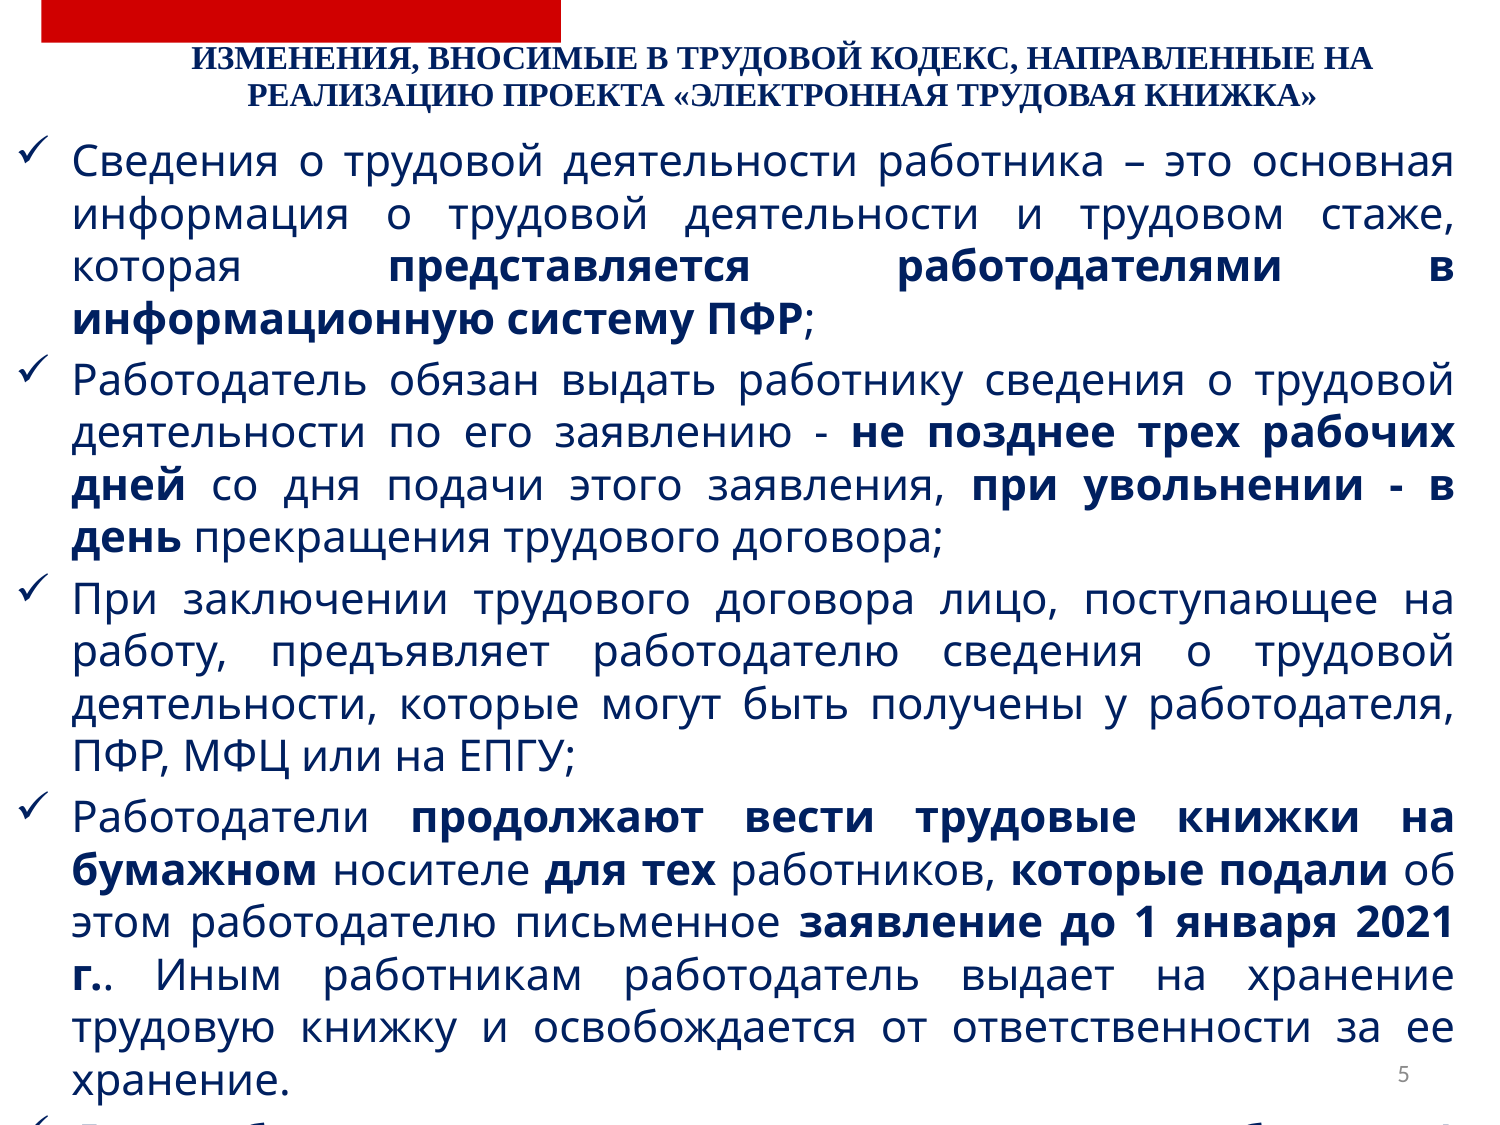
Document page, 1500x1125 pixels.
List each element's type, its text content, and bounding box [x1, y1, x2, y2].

table_header ИЗМЕНЕНИЯ, ВНОСИМЫЕ В ТРУДОВОЙ КОДЕКС, НАПРАВЛЕННЫЕ НА РЕАЛИЗАЦИЮ ПРОЕКТА «ЭЛЕКТРОННАЯ ТРУДОВАЯ КНИЖКА» [112, 0, 1454, 122]
list Сведения о трудовой деятельности работника – это основная информация о трудовой деятельности и трудовом стаже, которая представляется работодателями в информационную систему ПФР; Работодатель обязан выдать работнику сведения о трудовой деятельности по его заявлению - не позднее трех рабочих дней со дня подачи этого заявления, при увольнении - в день прекращения трудового договора; При заключении трудового договора лицо, поступающее на работу, предъявляет работодателю сведения о трудовой деятельности, которые могут быть получены у работодателя, ПФР, МФЦ или на ЕПГУ; Работодатели продолжают вести трудовые книжки на бумажном носителе для тех работников, которые подали об этом работодателю письменное заявление до 1 января 2021 г.. Иным работникам работодатель выдает на хранение трудовую книжку и освобождается от ответственности за ее хранение. Для работников, впервые поступающих на работу с 1 января 2021 г., трудовые книжки на бумажном носителе не ведутся. [0, 125, 1471, 965]
text_box [39, 0, 112, 45]
slide_number 5 [1074, 1042, 1425, 1103]
